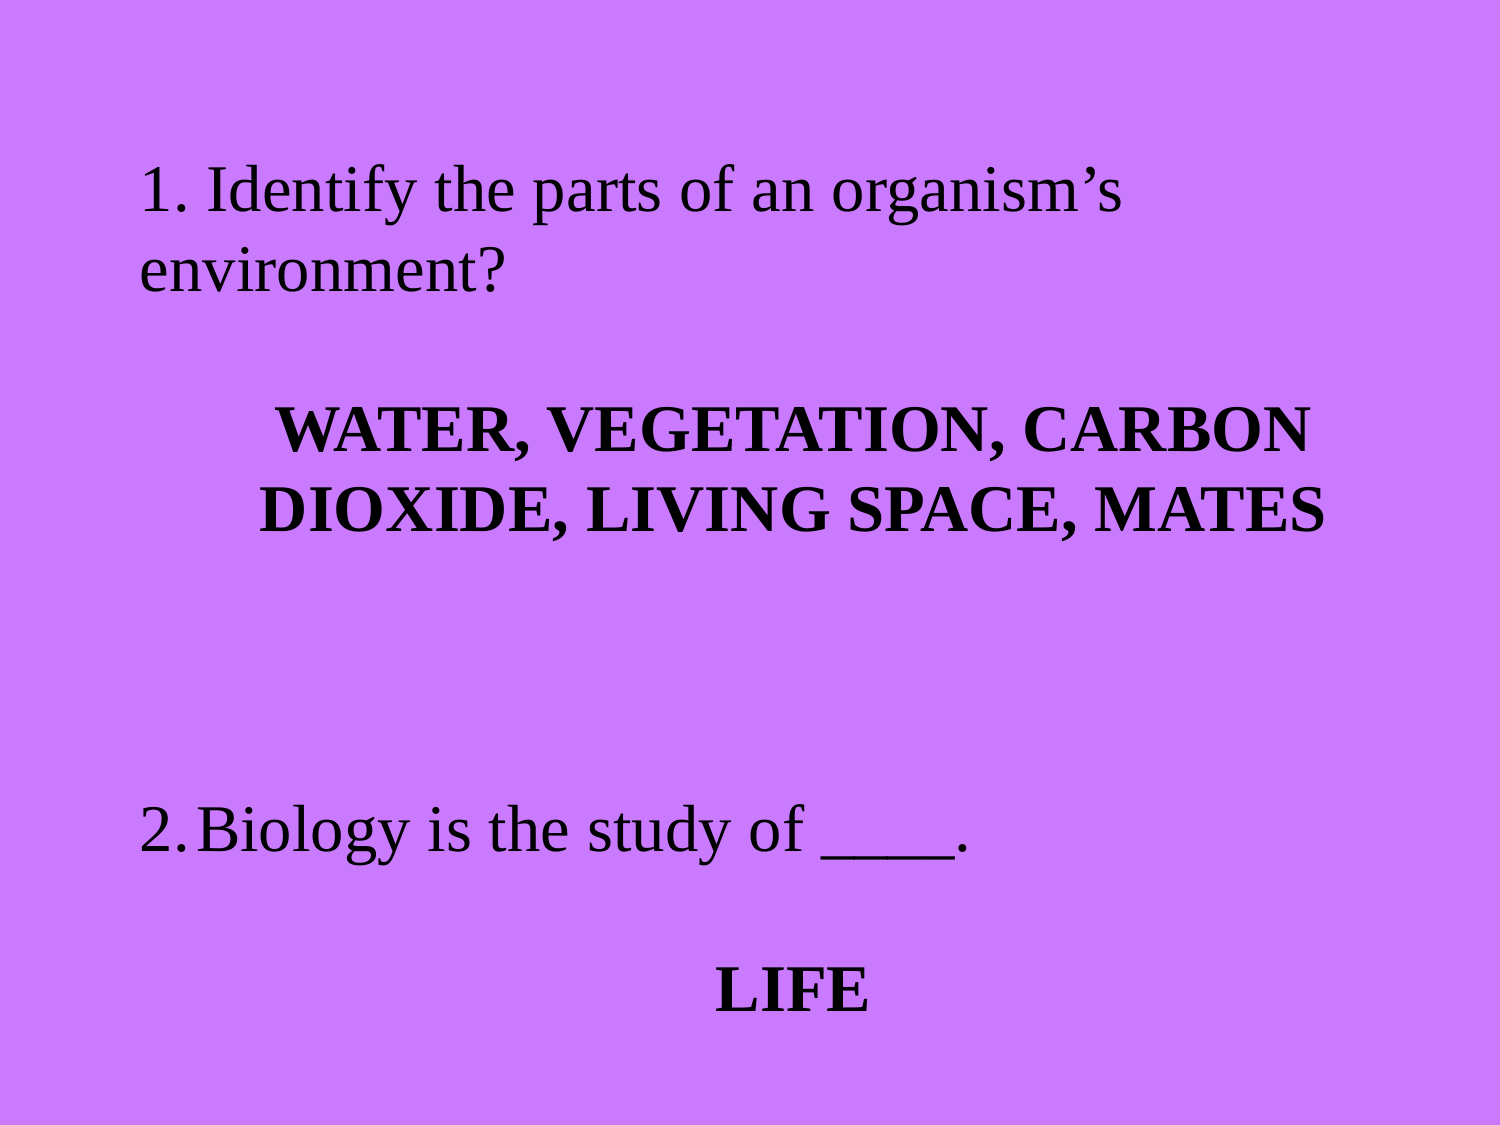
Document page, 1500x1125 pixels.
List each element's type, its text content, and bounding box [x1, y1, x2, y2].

text_box 1. Identify the parts of an organism’s environment? WATER, VEGETATION, CARBON DIOXIDE, LIVING SPACE, MATES Biology is the study of ____. LIFE [124, 137, 1463, 1032]
